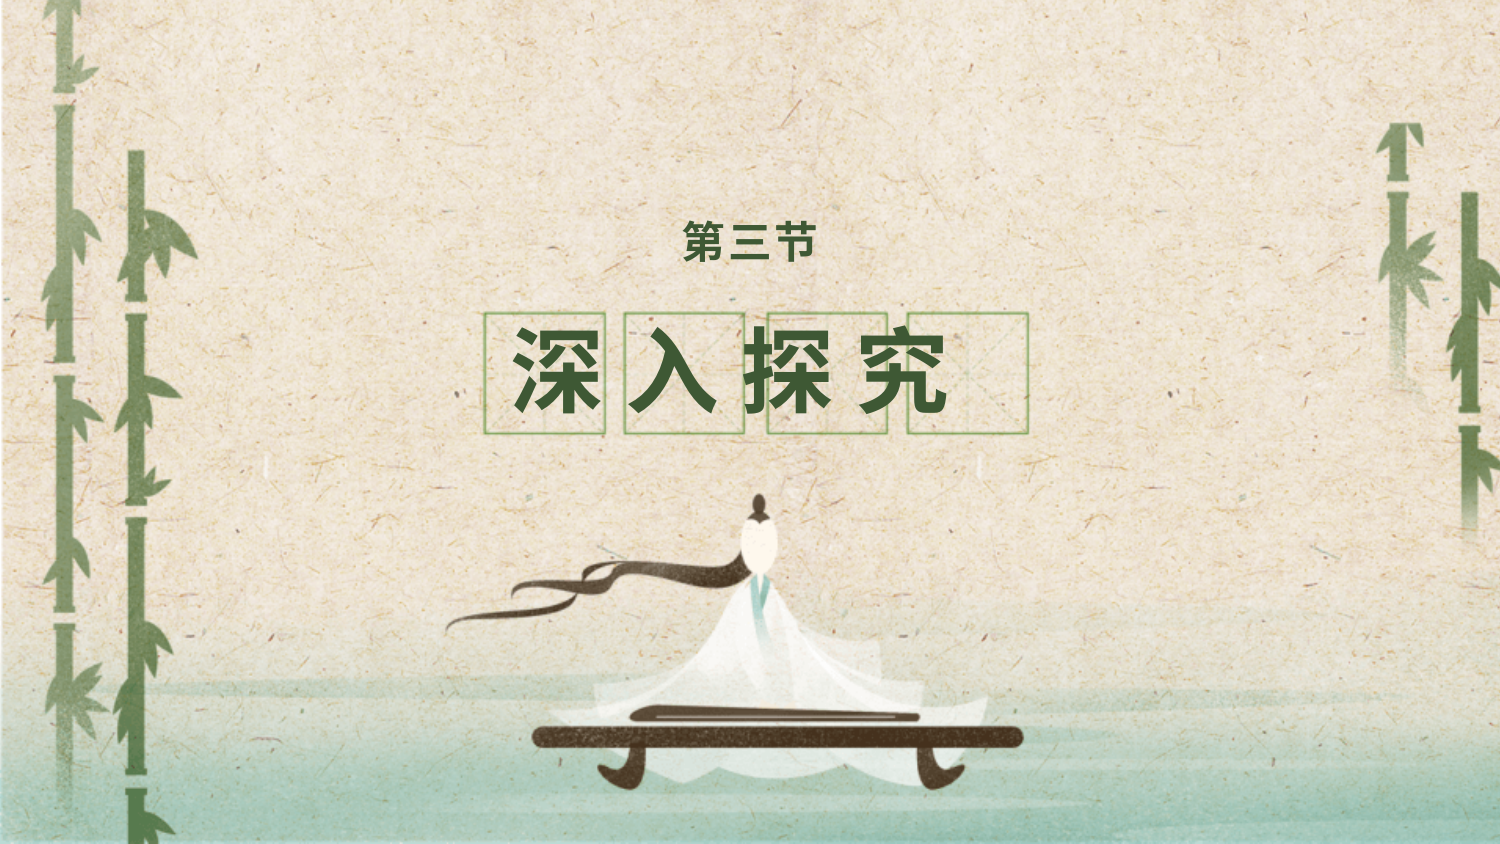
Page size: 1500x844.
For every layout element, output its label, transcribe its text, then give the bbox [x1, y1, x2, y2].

picture [0, 0, 1500, 844]
text_box 深 入 探 究 [499, 306, 961, 431]
text_box 第三节 [669, 209, 831, 273]
